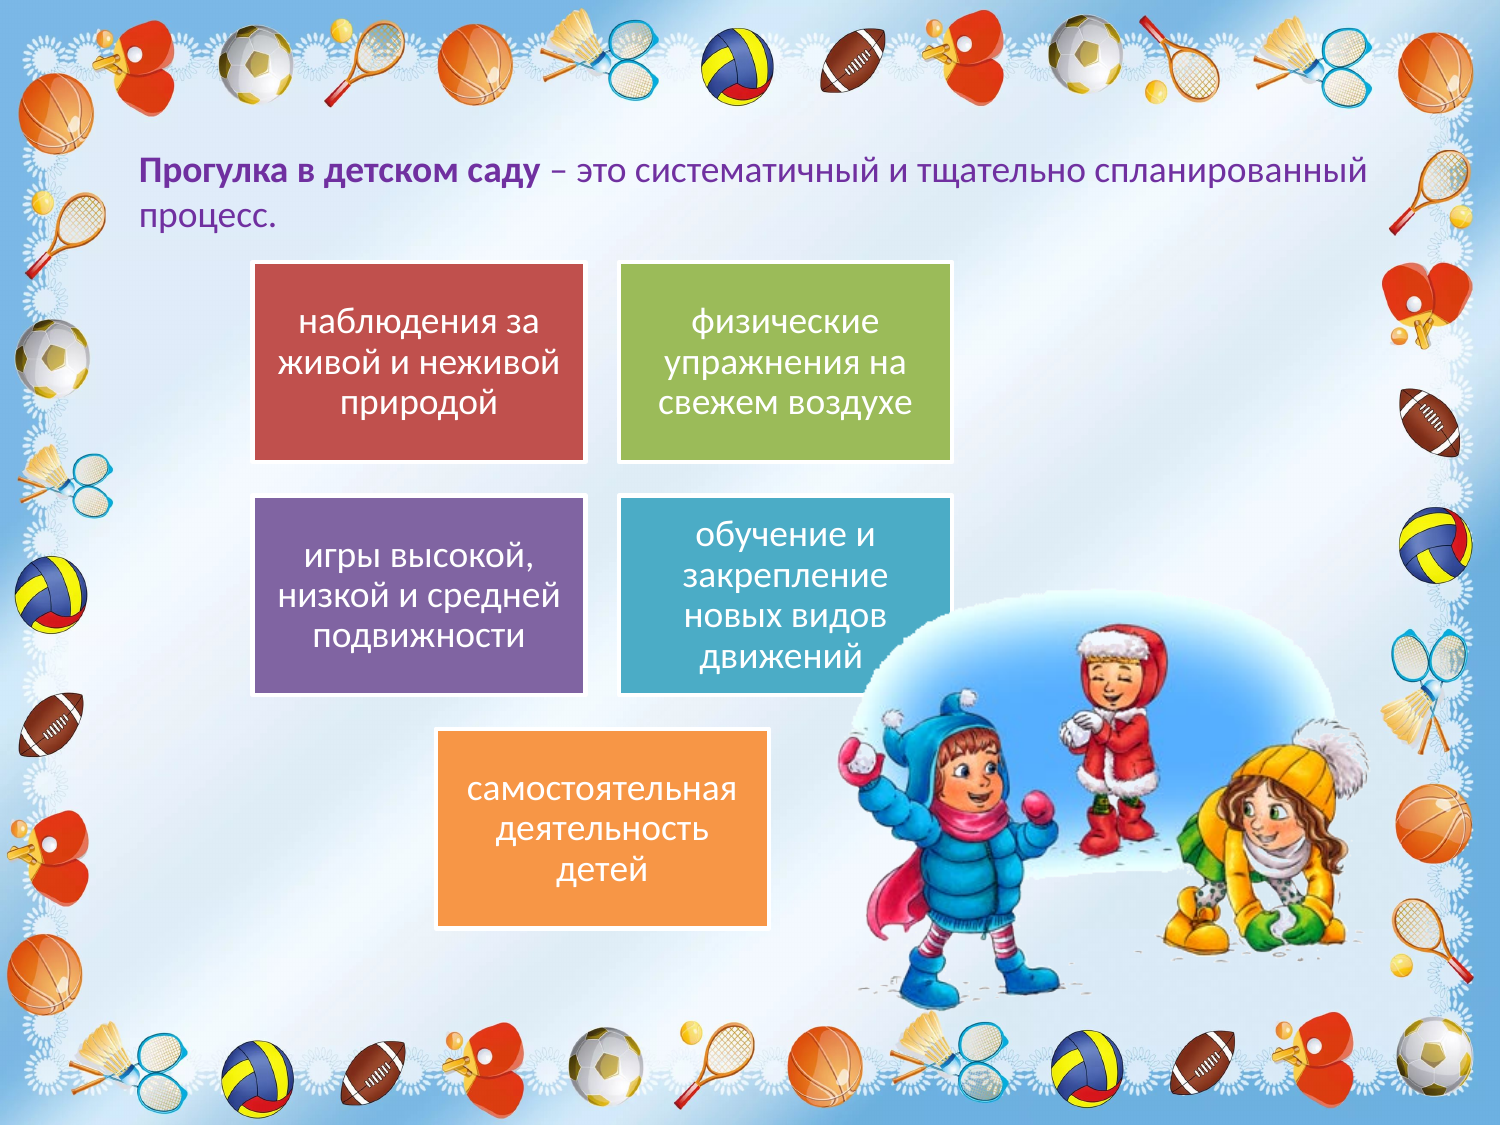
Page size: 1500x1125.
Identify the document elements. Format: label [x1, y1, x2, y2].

picture [0, 0, 1500, 1125]
text_box [88, 261, 1117, 929]
